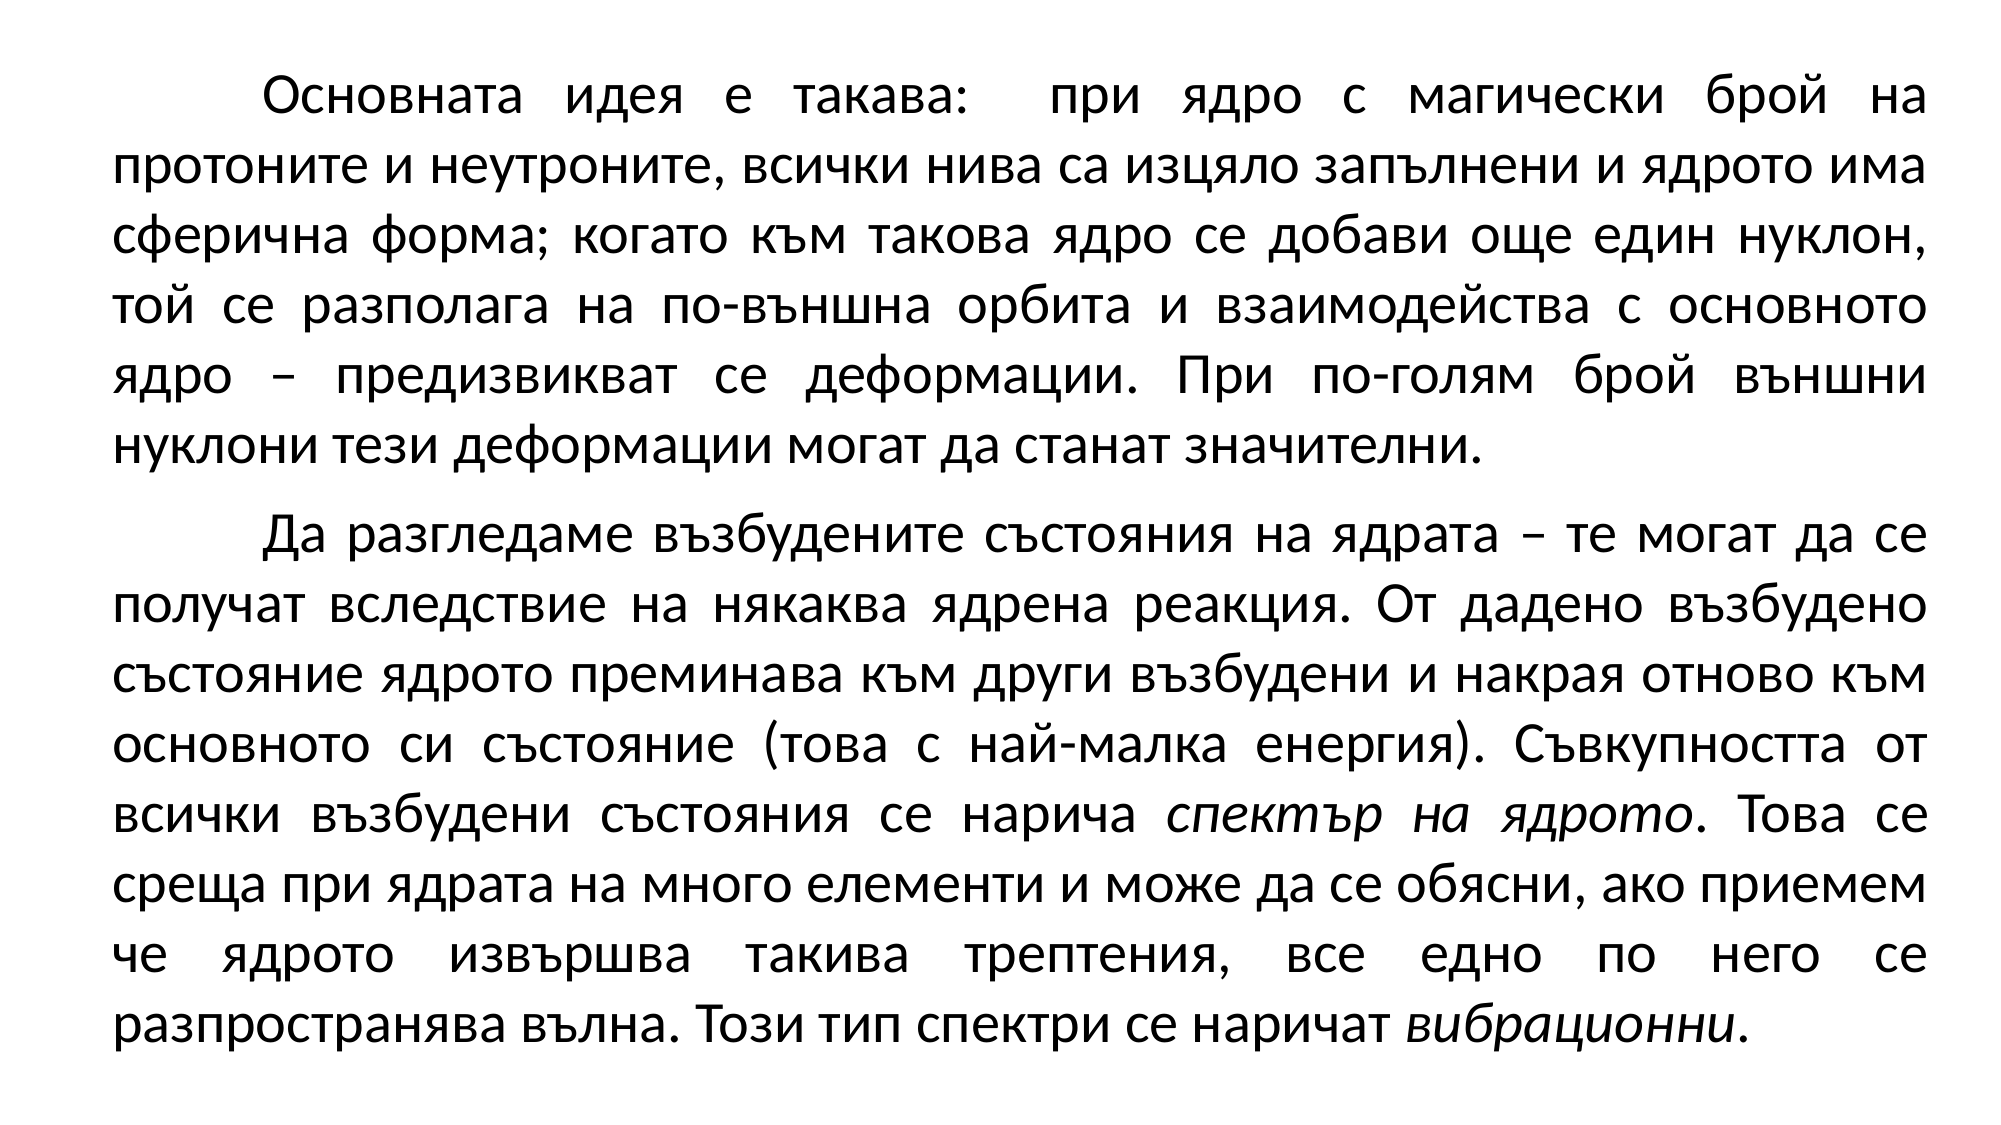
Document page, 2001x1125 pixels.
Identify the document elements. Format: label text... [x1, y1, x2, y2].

text_box Да разгледаме възбудените състояния на ядрата – те могат да се получат вследствие на някаква ядрена реакция. От дадено възбудено състояние ядрото преминава към други възбудени и накрая отново към основното си състояние (това с най-малка енергия). Съвкупността от всички възбудени състояния се нарича спектър на ядрото. Това се среща при ядрата на много елементи и може да се обясни, ако приемем че ядрото извършва такива трептения, все едно по него се разпространява вълна. Този тип спектри се наричат вибрационни. [97, 486, 1945, 1062]
text_box Основната идея е такава: при ядро с магически брой на протоните и неутроните, всички нива са изцяло запълнени и ядрото има сферична форма; когато към такова ядро се добави още един нуклон, той се разполага на по-външна орбита и взаимодейства с основното ядро – предизвикват се деформации. При по-голям брой външни нуклони тези деформации могат да станат значителни. [97, 47, 1945, 483]
